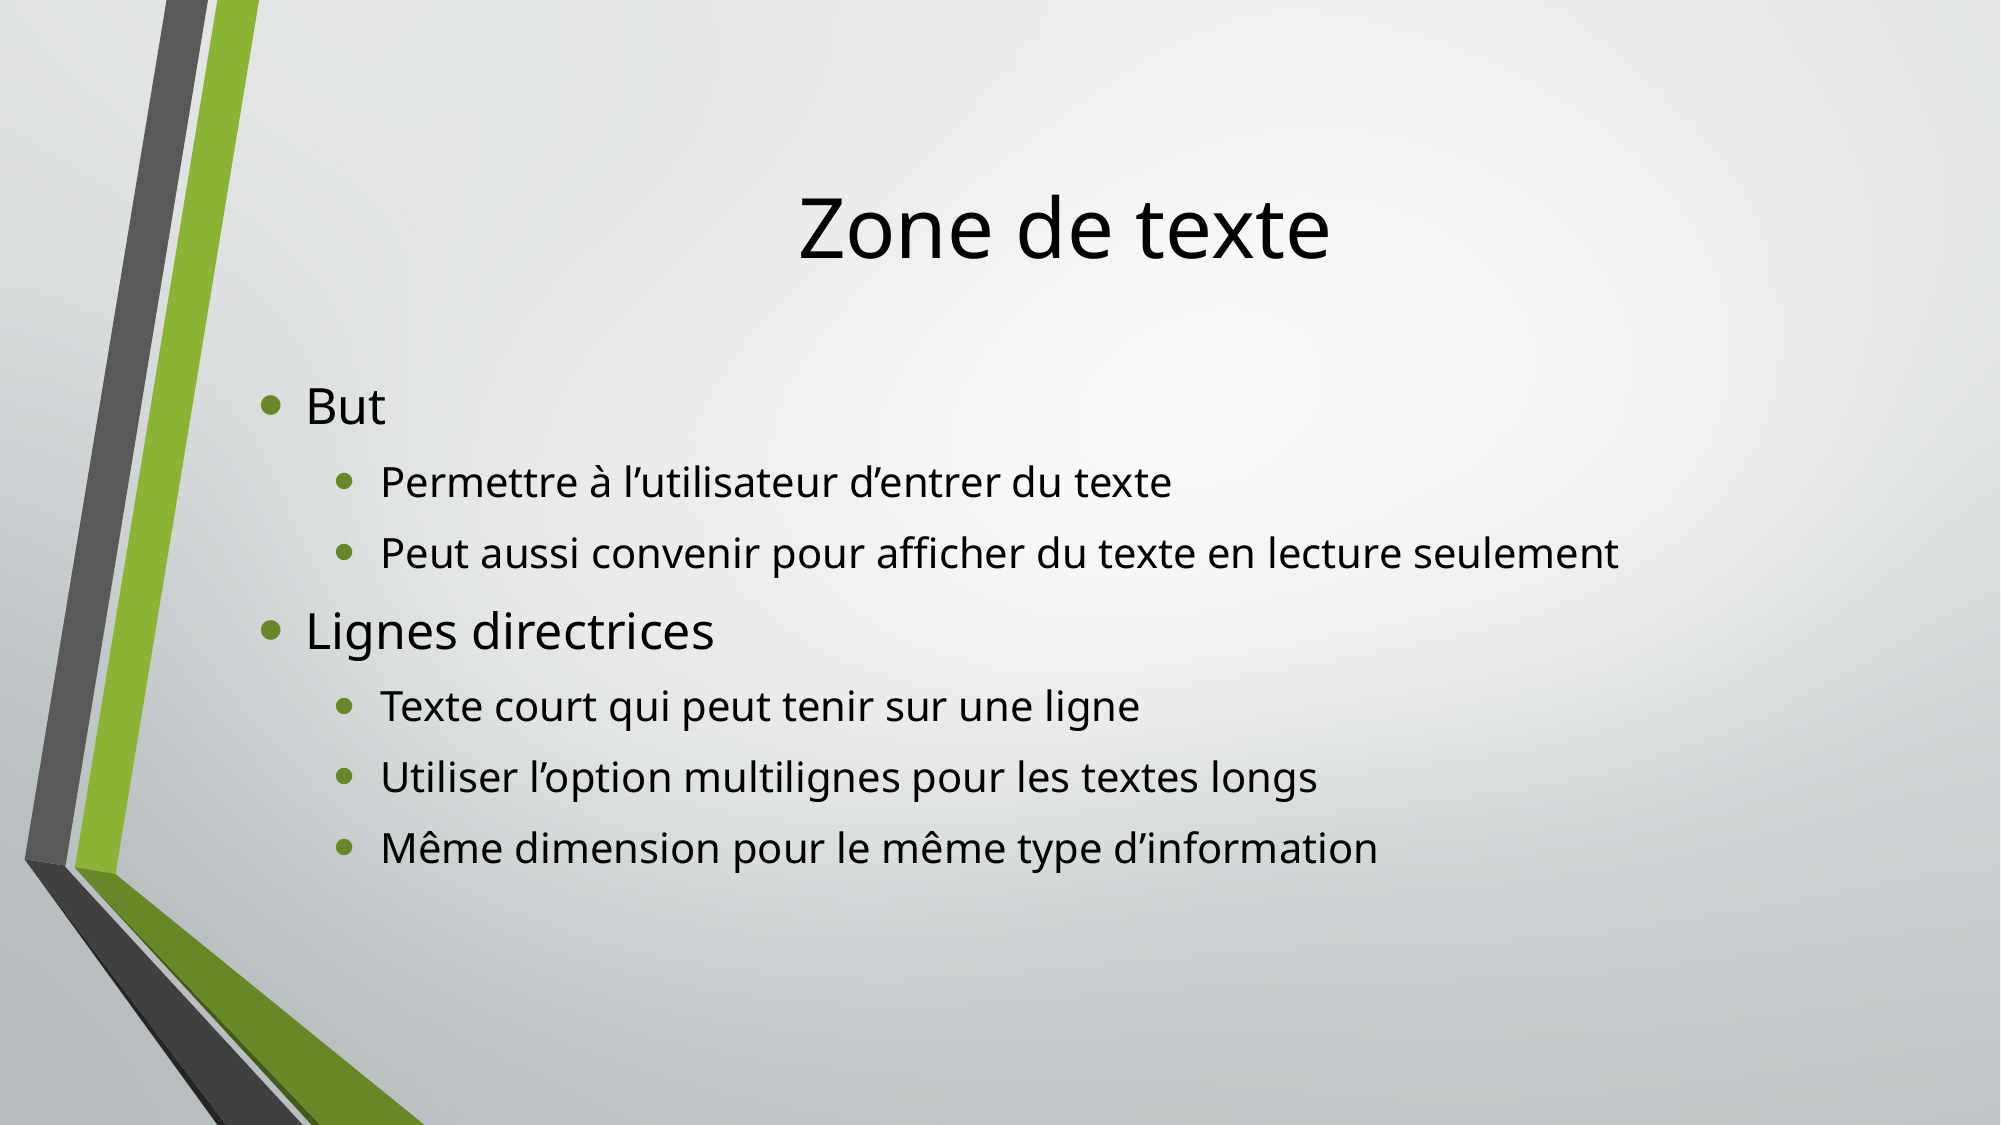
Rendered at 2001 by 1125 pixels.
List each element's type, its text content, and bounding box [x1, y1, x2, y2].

list But Permettre à l’utilisateur d’entrer du texte Peut aussi convenir pour afficher du texte en lecture seulement Lignes directrices Texte court qui peut tenir sur une ligne Utiliser l’option multilignes pour les textes longs Même dimension pour le même type d’information [243, 345, 1887, 950]
title Zone de texte [243, 112, 1887, 338]
